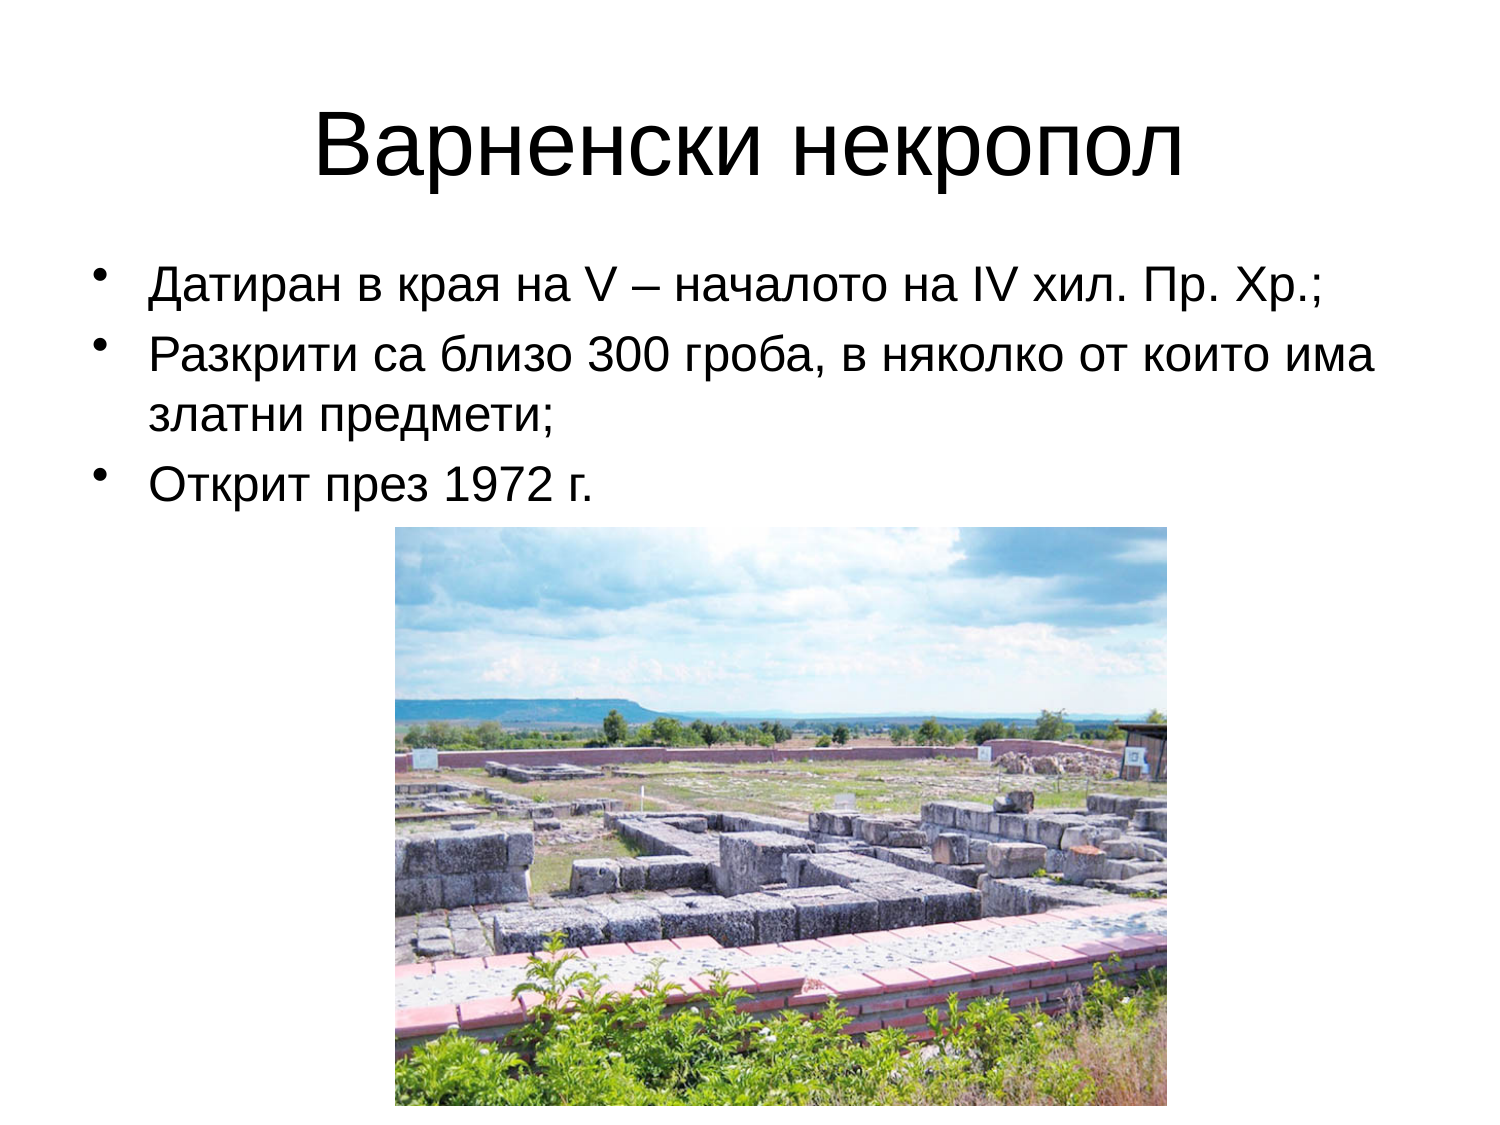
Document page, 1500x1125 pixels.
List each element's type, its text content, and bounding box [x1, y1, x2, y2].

title Варненски некропол [75, 45, 1425, 233]
picture [395, 526, 1167, 1106]
list Датиран в края на V – началото на IV хил. Пр. Хр.; Разкрити са близо 300 гроба, в няколко от които има златни предмети; Открит през 1972 г. [76, 243, 1427, 528]
